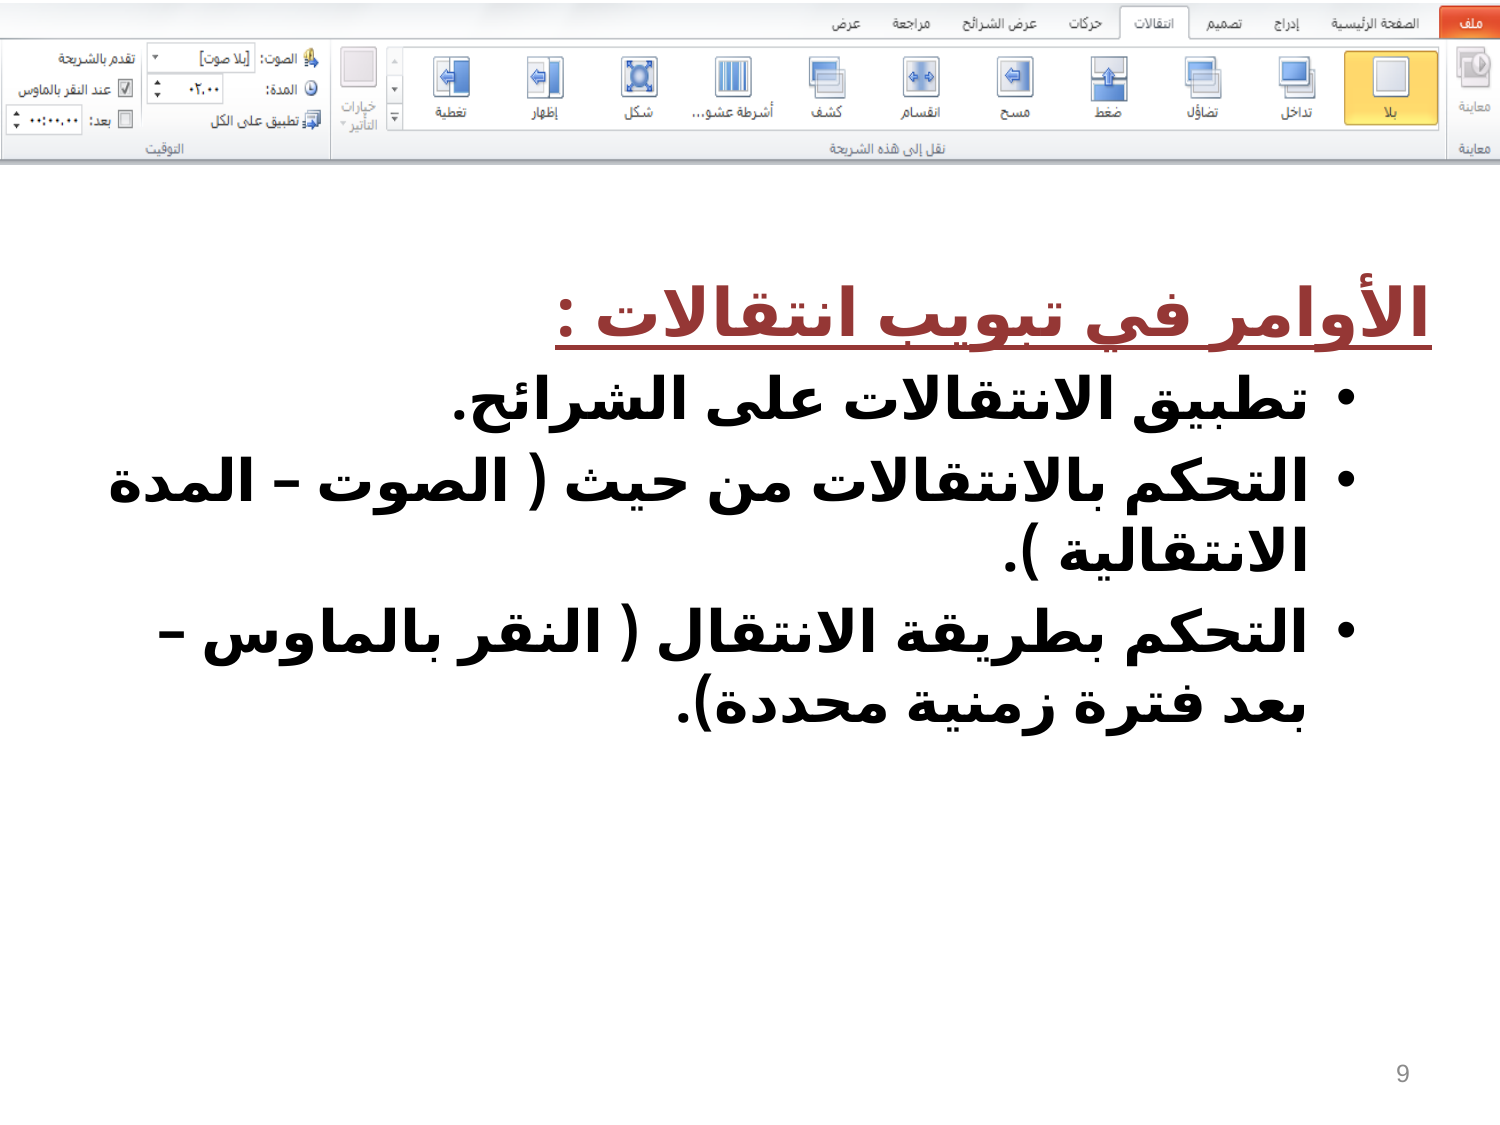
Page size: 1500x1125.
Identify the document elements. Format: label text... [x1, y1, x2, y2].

slide_number 9 [1074, 1042, 1425, 1103]
picture [0, 3, 1500, 165]
text_box الأوامر في تبويب انتقالات : تطبيق الانتقالات على الشرائح. التحكم بالانتقالات من حيث ( الصوت – المدة الانتقالية ). التحكم بطريقة الانتقال ( النقر بالماوس – بعد فترة زمنية محددة). [75, 262, 1447, 1005]
